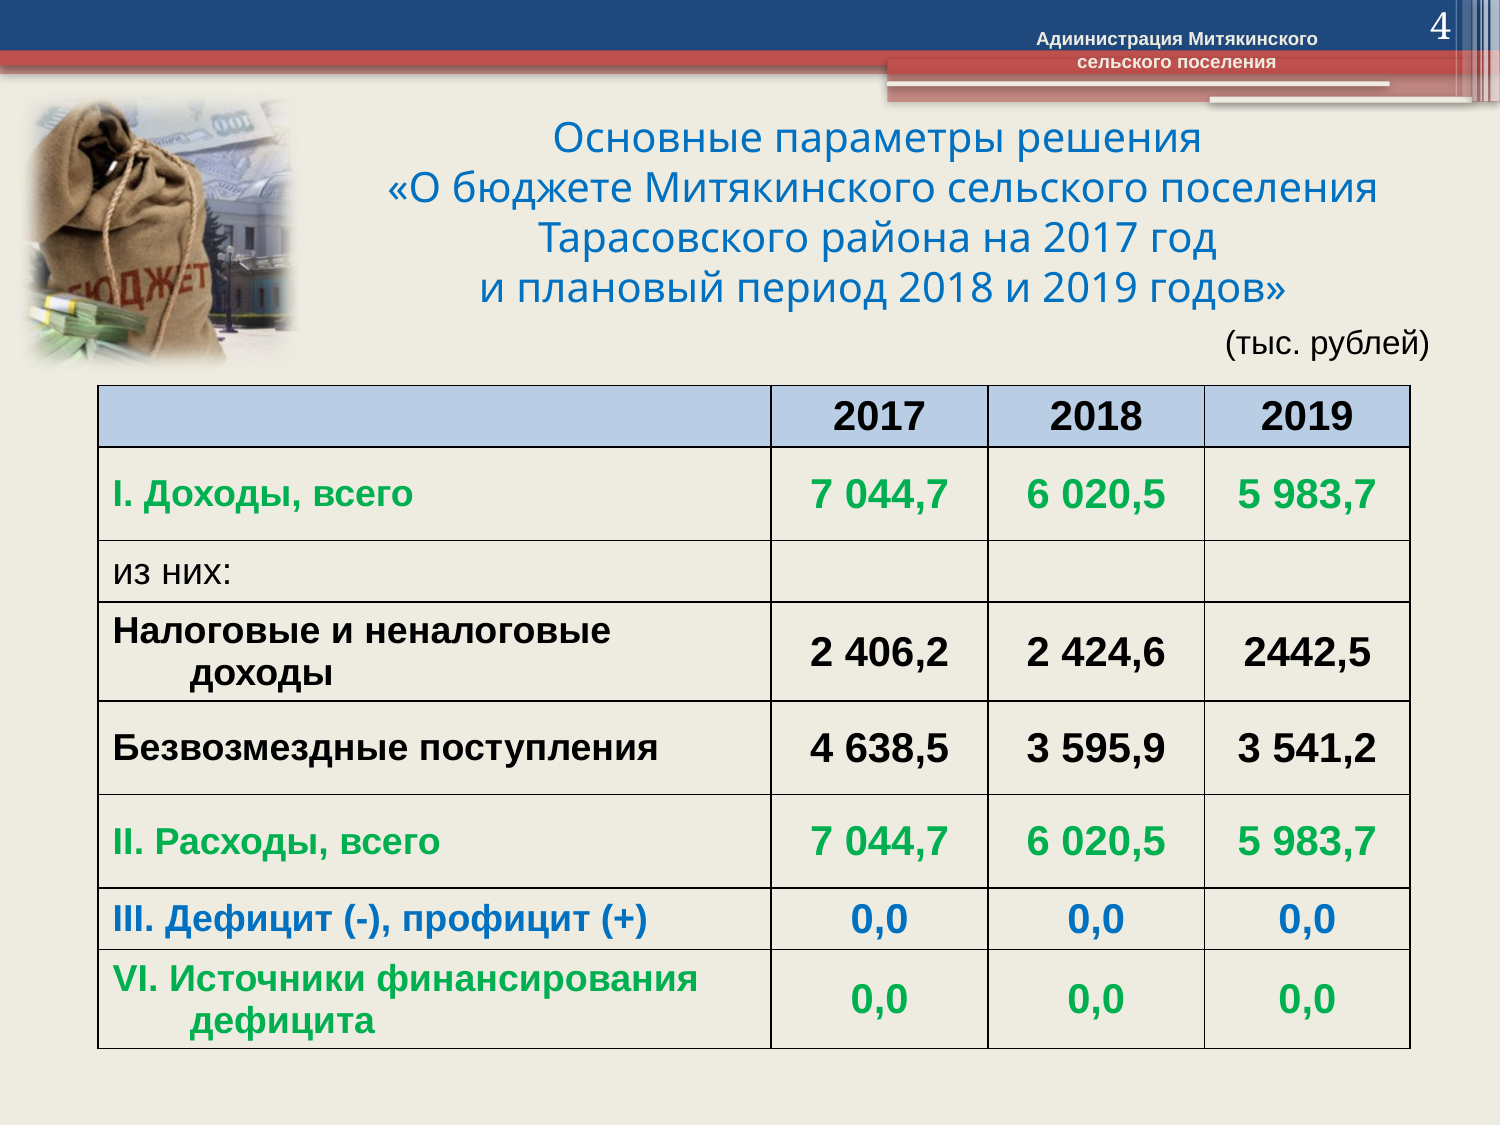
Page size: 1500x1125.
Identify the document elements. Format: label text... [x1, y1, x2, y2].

table_cell Безвозмездные поступления [99, 702, 770, 794]
picture [17, 89, 302, 374]
table_cell 6 020,5 [989, 795, 1204, 887]
table_cell из них: [99, 541, 770, 601]
table_cell III. Дефицит (-), профицит (+) [99, 889, 770, 949]
table_cell Налоговые и неналоговые доходы [99, 603, 770, 700]
table_cell II. Расходы, всего [99, 795, 770, 887]
table_cell 7 044,7 [772, 448, 987, 540]
table_cell [989, 541, 1204, 601]
table_cell VI. Источники финансирования дефицита [99, 950, 770, 1048]
table_cell 0,0 [1205, 889, 1409, 949]
table_cell 0,0 [772, 950, 987, 1048]
table_cell 0,0 [772, 889, 987, 949]
table_cell 2 406,2 [772, 603, 987, 700]
table_cell 0,0 [1205, 950, 1409, 1048]
text_box Адиинистрация Митякинского сельского поселения [943, 19, 1411, 80]
table_cell I. Доходы, всего [99, 448, 770, 540]
table_cell [772, 541, 987, 601]
table_cell 3 541,2 [1205, 702, 1409, 794]
table_header 2018 [989, 386, 1204, 446]
table_header 2019 [1205, 386, 1409, 446]
table_header [99, 386, 770, 446]
slide_number 4 [1340, 0, 1466, 61]
table_header 2017 [772, 386, 987, 446]
table_cell 5 983,7 [1205, 795, 1409, 887]
table_cell 3 595,9 [989, 702, 1204, 794]
table_cell 0,0 [989, 950, 1204, 1048]
table_cell 6 020,5 [989, 448, 1204, 540]
table_cell 7 044,7 [772, 795, 987, 887]
table_cell 5 983,7 [1205, 448, 1409, 540]
table_cell 0,0 [989, 889, 1204, 949]
table_cell 2442,5 [1205, 603, 1409, 700]
table_cell 2 424,6 [989, 603, 1204, 700]
table_cell [1205, 541, 1409, 601]
text_box (тыс. рублей) [1210, 314, 1459, 369]
title Основные параметры решения «О бюджете Митякинского сельского поселения Тарасовского района на 2017 год и плановый период 2018 и 2019 годов» [306, 105, 1466, 317]
table_cell 4 638,5 [772, 702, 987, 794]
